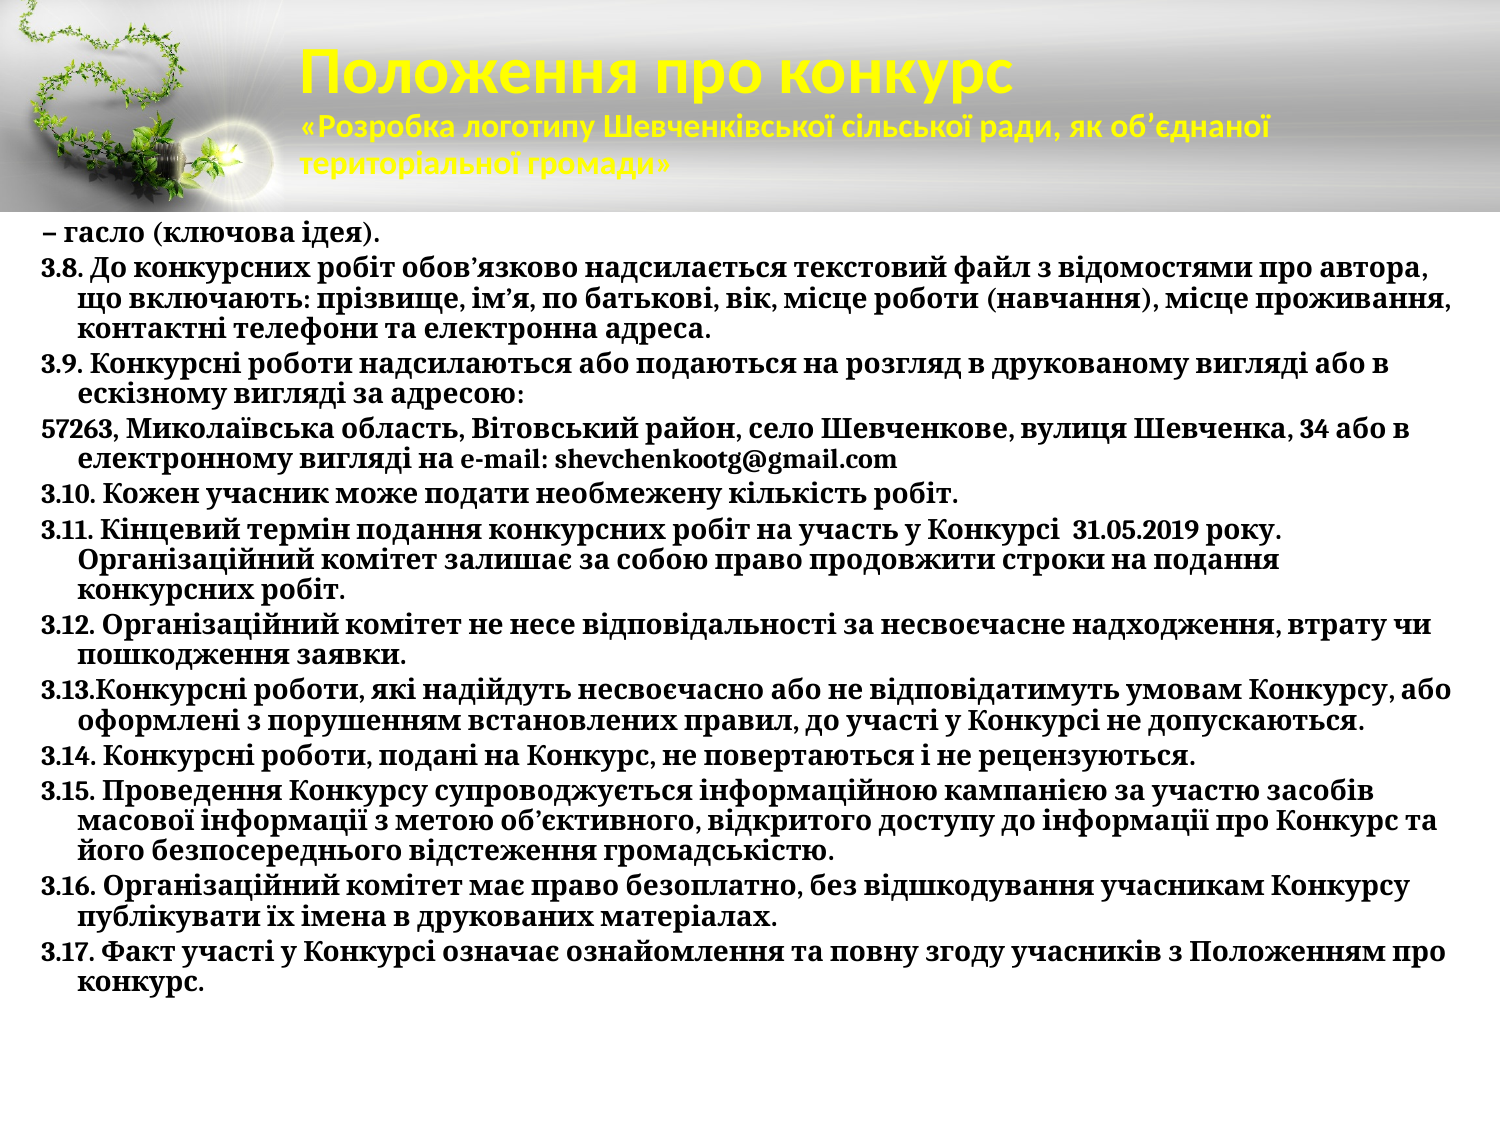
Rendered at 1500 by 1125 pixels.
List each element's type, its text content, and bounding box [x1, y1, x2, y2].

title Положення про конкурс «Розробка логотипу Шевченківської сільської ради, як об’єднаної територіальної громади» [284, 26, 1397, 191]
list − гасло (ключова ідея). 3.8. До конкурсних робіт обов’язково надсилається текстовий файл з відомостями про автора, що включають: прізвище, ім’я, по батькові, вік, місце роботи (навчання), місце проживання, контактні телефони та електронна адреса. 3.9. Конкурсні роботи надсилаються або подаються на розгляд в друкованому вигляді або в ескізному вигляді за адресою: 57263, Миколаївська область, Вітовський район, село Шевченкове, вулиця Шевченка, 34 або в електронному вигляді на e-mail: shevchenkootg@gmail.com 3.10. Кожен учасник може подати необмежену кількість робіт. 3.11. Кінцевий термін подання конкурсних робіт на участь у Конкурсі 31.05.2019 року. Організаційний комітет залишає за собою право продовжити строки на подання конкурсних робіт. 3.12. Організаційний комітет не несе відповідальності за несвоєчасне надходження, втрату чи пошкодження заявки. 3.13.Конкурсні роботи, які надійдуть несвоєчасно або не відповідатимуть умовам Конкурсу, або оформлені з порушенням встановлених правил, до участі у Конкурсі не допускаються. 3.14. Конкурсні роботи, подані на Конкурс, не повертаються і не рецензуються. 3.15. Проведення Конкурсу супроводжується інформаційною кампанією за участю засобів масової інформації з метою об’єктивного, відкритого доступу до інформації про Конкурс та його безпосереднього відстеження громадськістю. 3.16. Організаційний комітет має право безоплатно, без відшкодування учасникам Конкурсу публікувати їх імена в друкованих матеріалах. 3.17. Факт участі у Конкурсі означає ознайомлення та повну згоду учасників з Положенням про конкурс. [26, 211, 1476, 1014]
picture [0, 0, 1500, 212]
